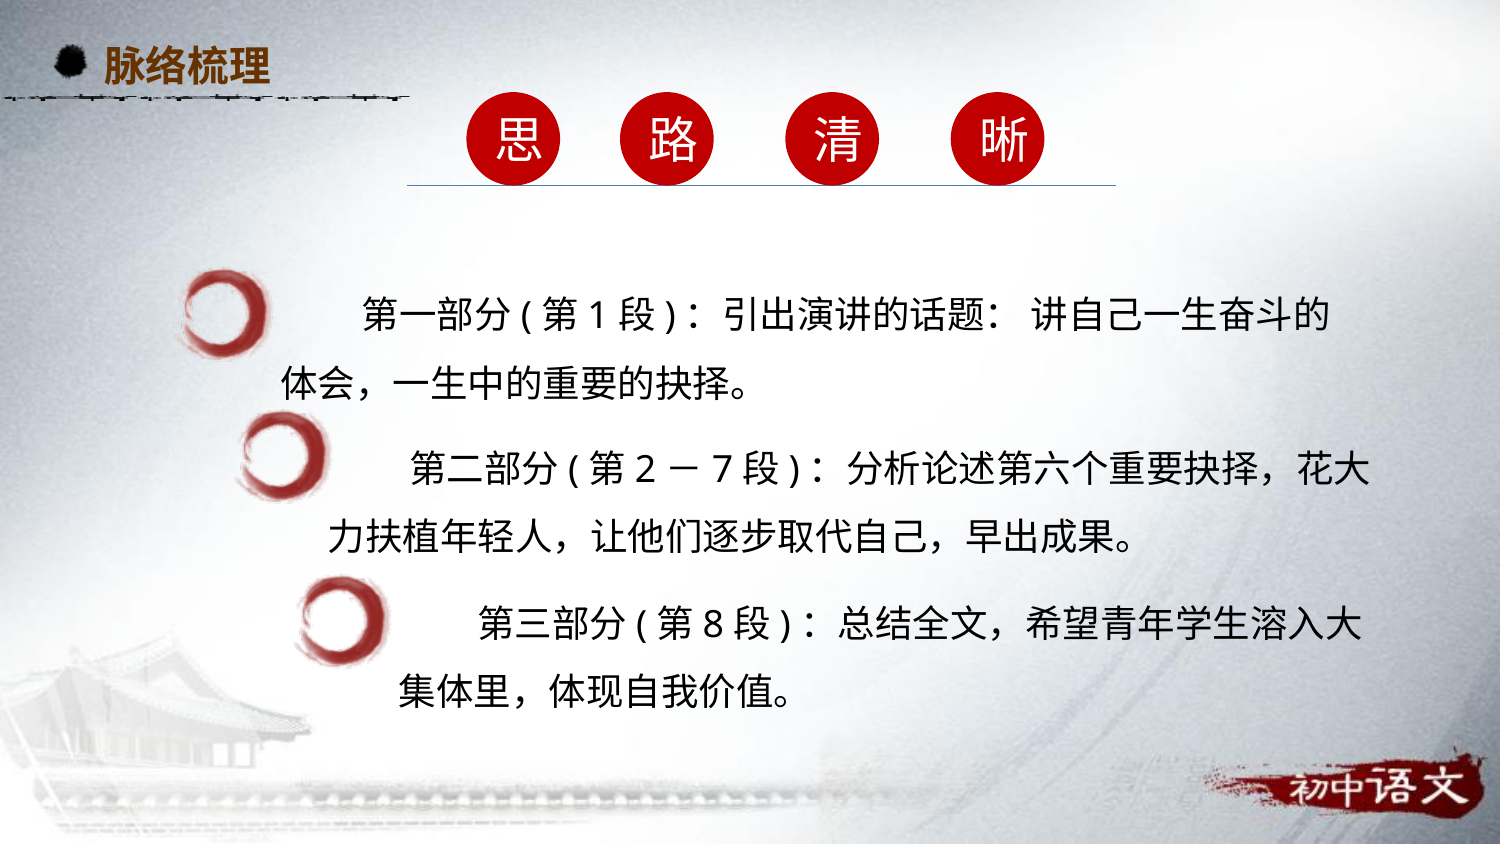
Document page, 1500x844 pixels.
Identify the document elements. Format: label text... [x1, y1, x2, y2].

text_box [0, 90, 414, 104]
text_box 第三部分(第8段)：总结全文，希望青年学生溶入大集体里，体现自我价值。 [383, 570, 1400, 721]
text_box 第二部分(第2－7段)：分析论述第六个重要抉择，花大力扶植年轻人，让他们逐步取代自己，早出成果。 [312, 408, 1388, 566]
text_box 清 [783, 90, 882, 184]
text_box 路 [617, 90, 716, 184]
text_box 脉络梳理 [89, 32, 287, 89]
text_box 思 [464, 90, 563, 184]
text_box 晰 [948, 90, 1047, 184]
picture [0, 0, 1500, 844]
text_box 第一部分(第1段)：引出演讲的话题： 讲自己一生奋斗的体会，一生中的重要的抉择。 [265, 254, 1365, 408]
